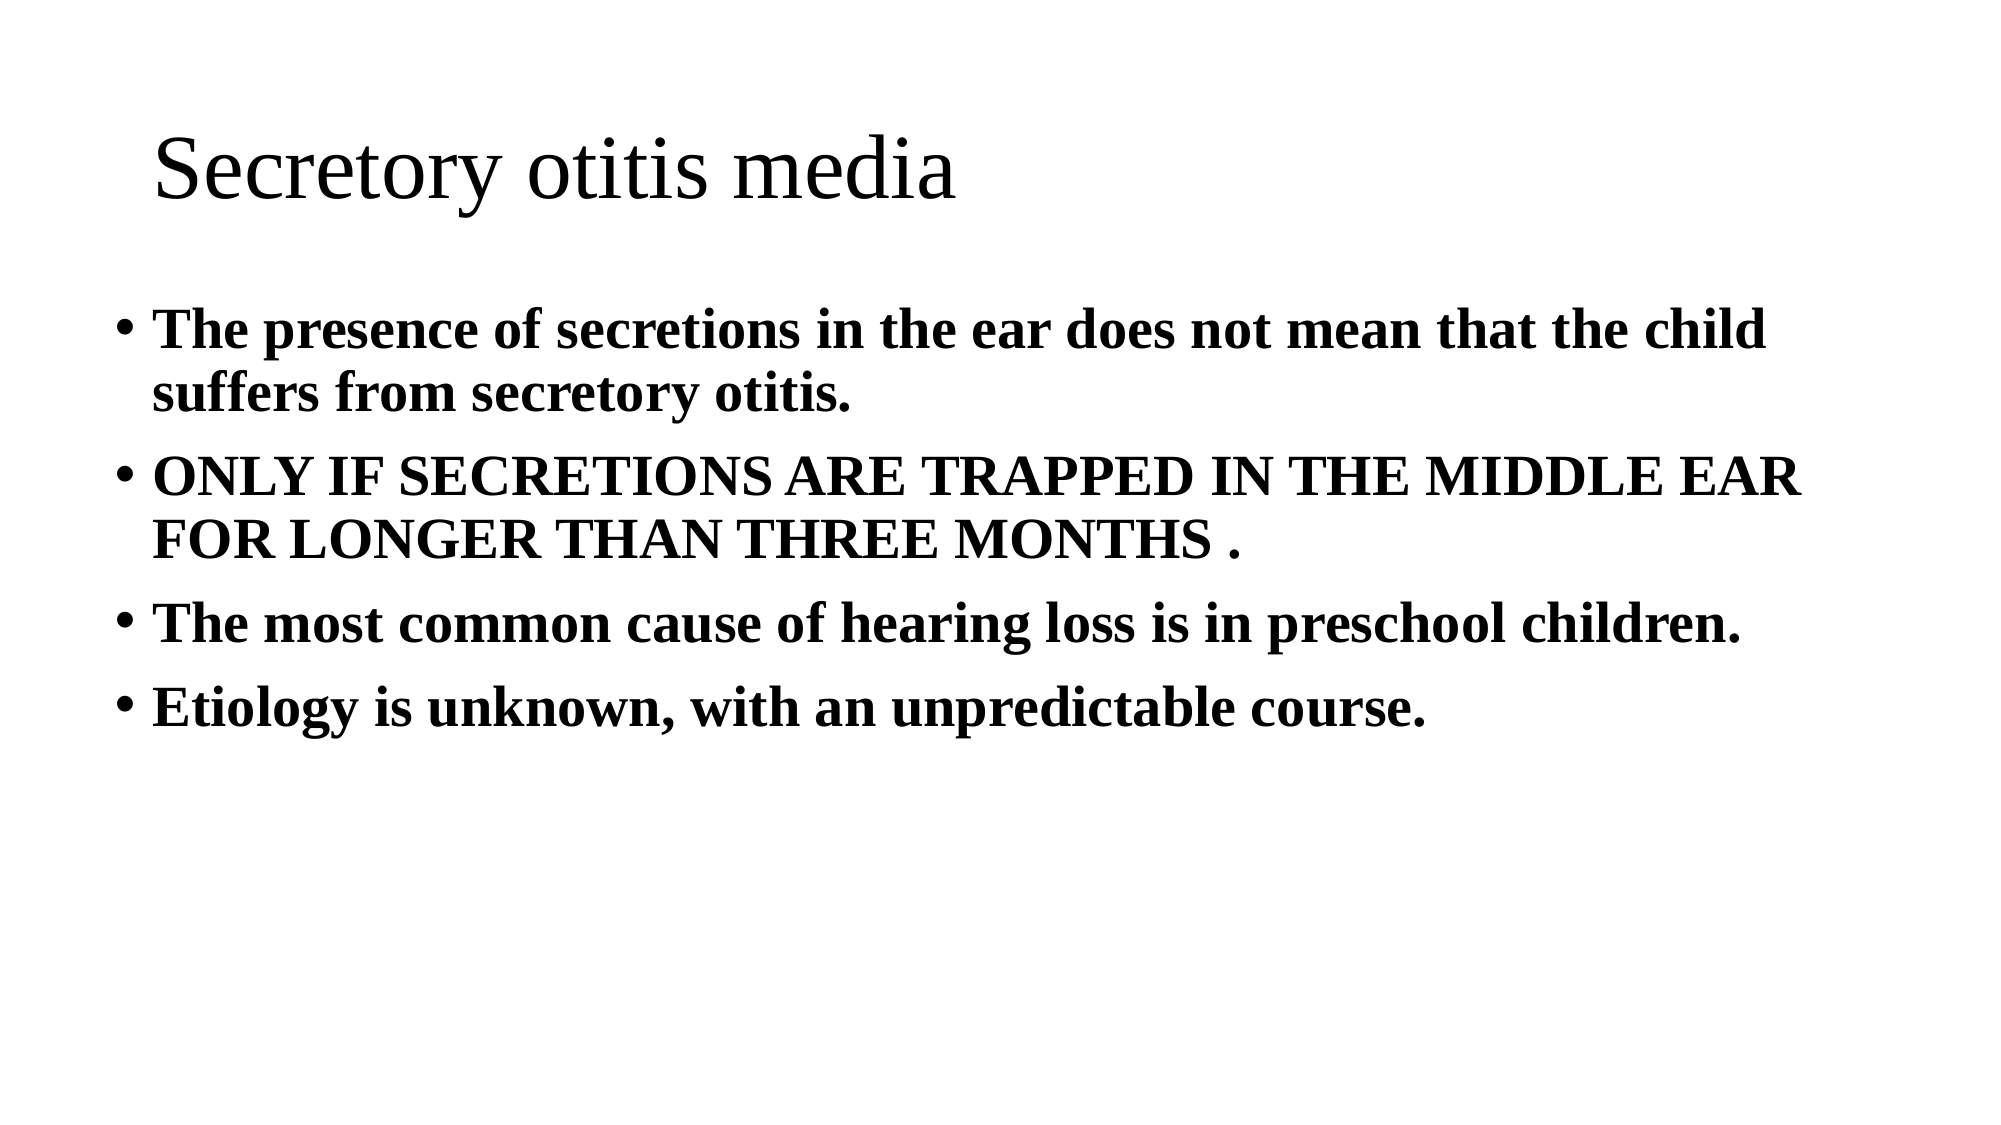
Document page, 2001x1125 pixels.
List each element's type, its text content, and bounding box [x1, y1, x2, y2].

title Secretory otitis media [137, 59, 1863, 278]
list The presence of secretions in the ear does not mean that the child suffers from secretory otitis. ONLY IF SECRETIONS ARE TRAPPED IN THE MIDDLE EAR FOR LONGER THAN THREE MONTHS . The most common cause of hearing loss is in preschool children. Etiology is unknown, with an unpredictable course. [99, 200, 1900, 1025]
